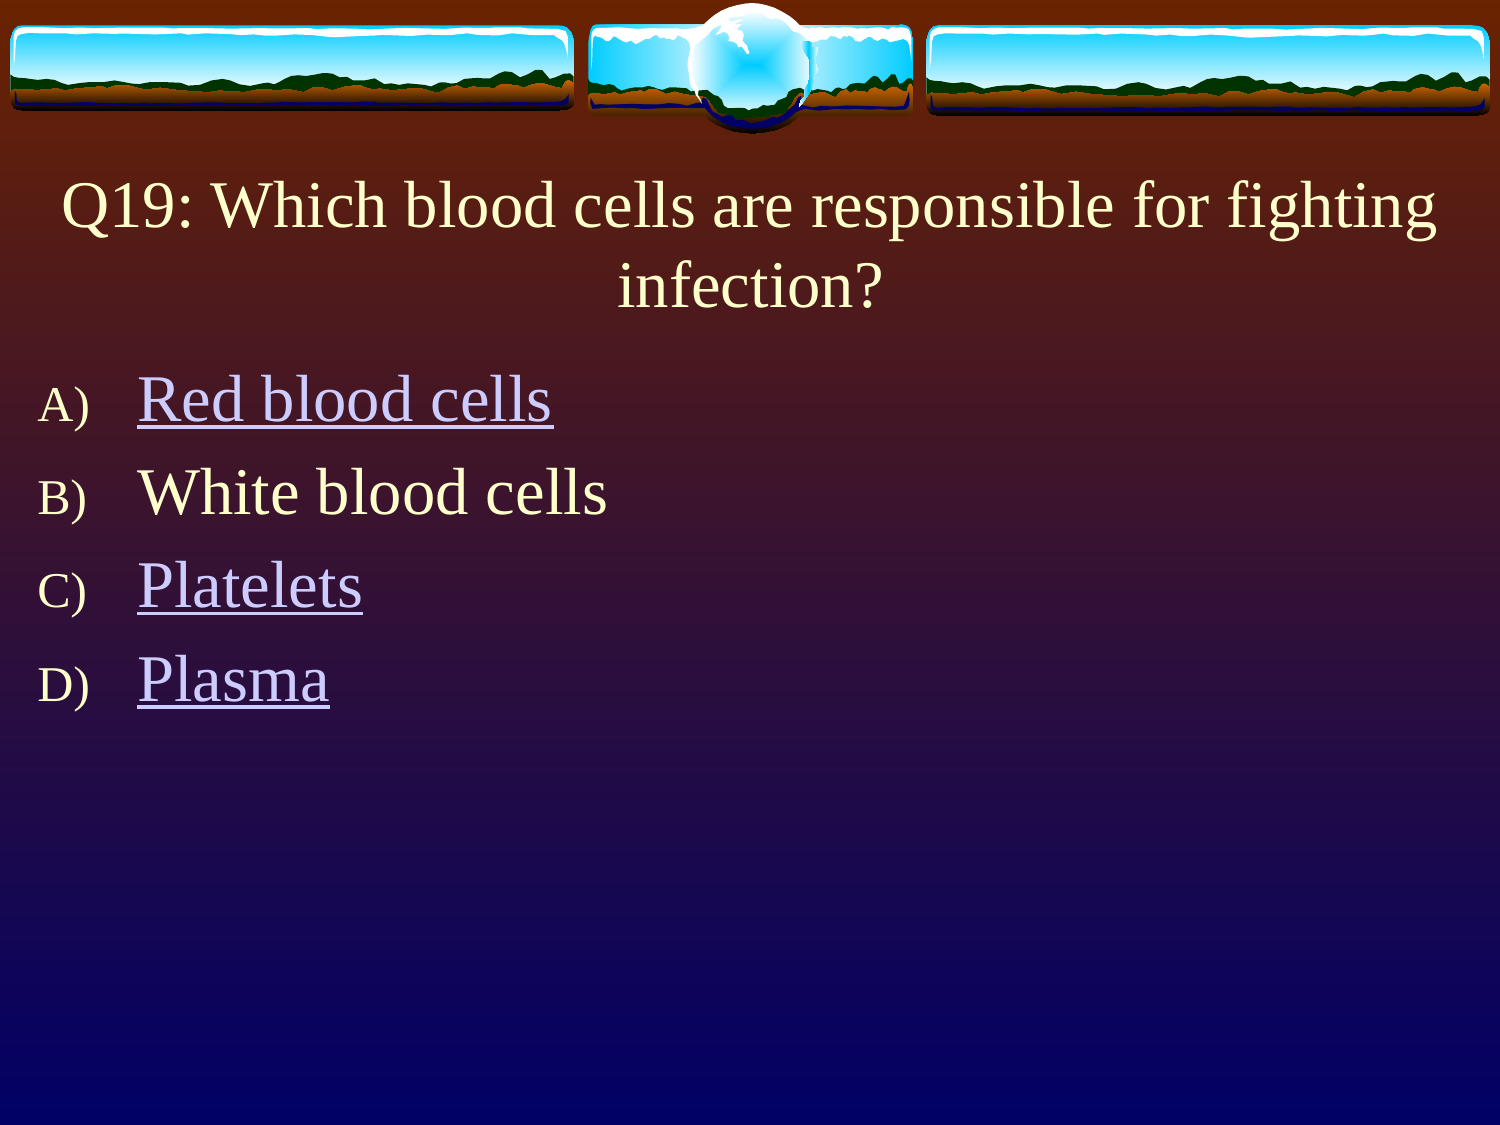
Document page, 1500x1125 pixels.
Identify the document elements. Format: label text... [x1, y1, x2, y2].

list Red blood cells White blood cells Platelets Plasma [21, 346, 1482, 1026]
title Q19: Which blood cells are responsible for fighting infection? [21, 145, 1480, 336]
